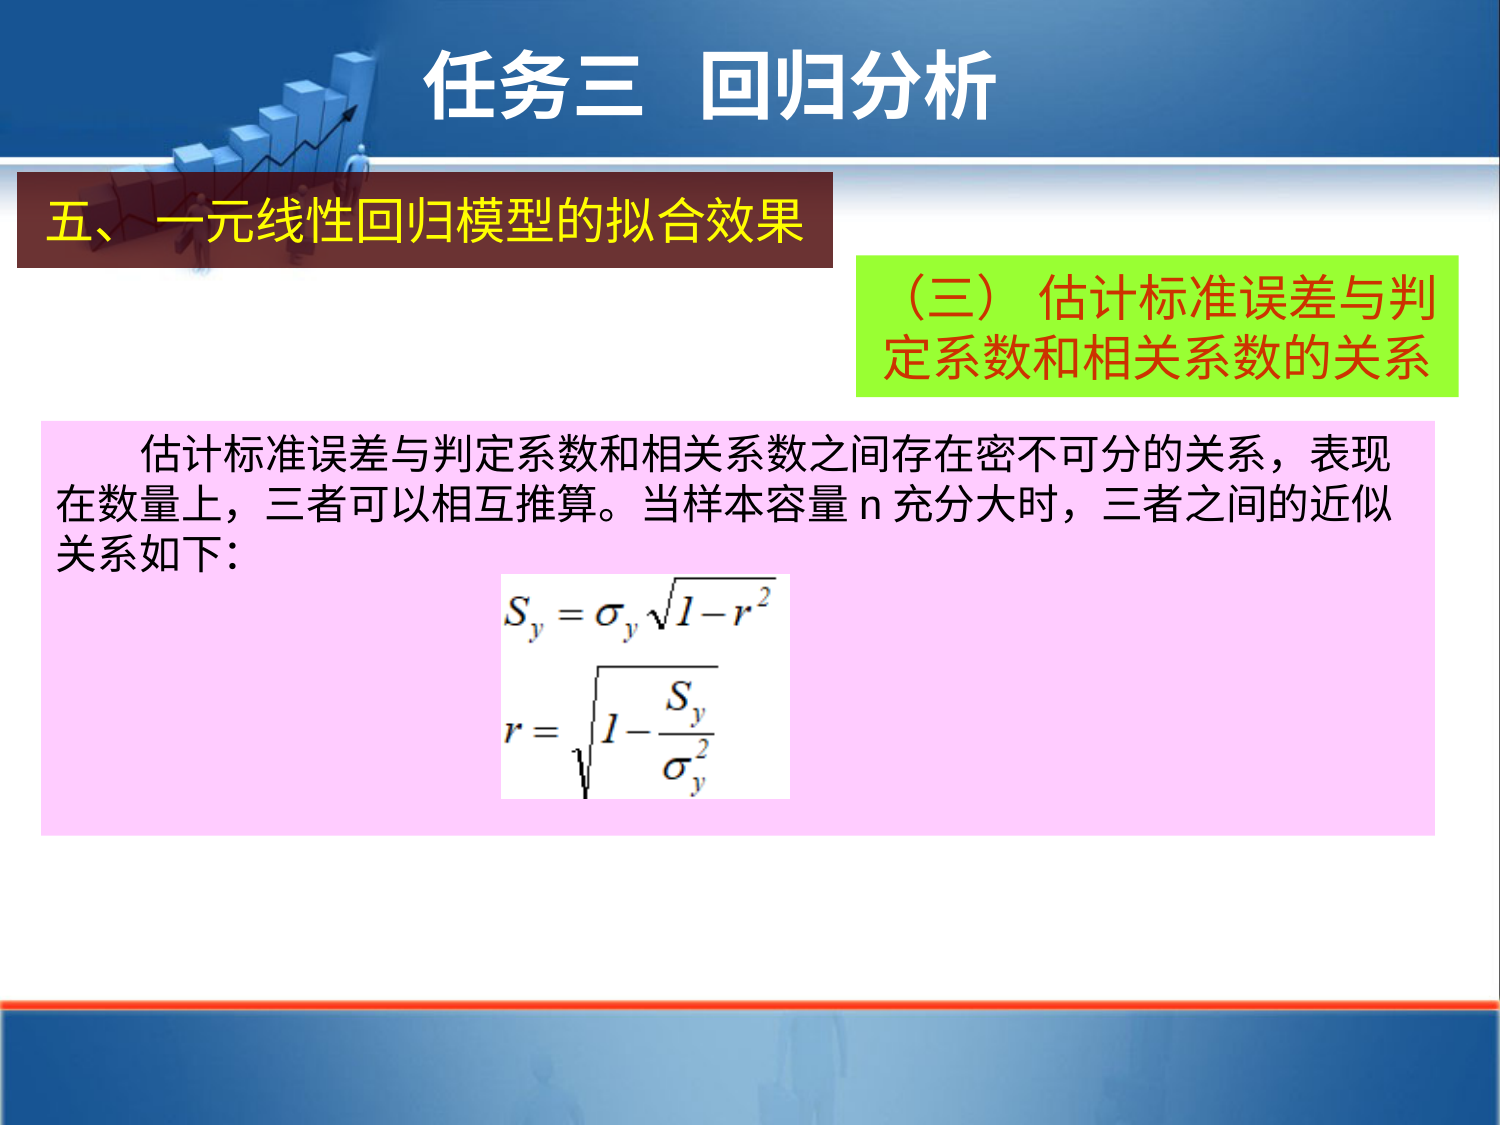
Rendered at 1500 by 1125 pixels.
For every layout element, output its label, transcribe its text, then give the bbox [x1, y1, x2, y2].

picture [0, 0, 1500, 1125]
text_box （三） 估计标准误差与判定系数和相关系数的关系 [856, 255, 1459, 398]
text_box 估计标准误差与判定系数和相关系数之间存在密不可分的关系，表现在数量上，三者可以相互推算。当样本容量n充分大时，三者之间的近似关系如下： [41, 420, 1435, 836]
text_box 五、 一元线性回归模型的拟合效果 [17, 172, 833, 268]
text_box 任务三 回归分析 [407, 30, 1341, 136]
